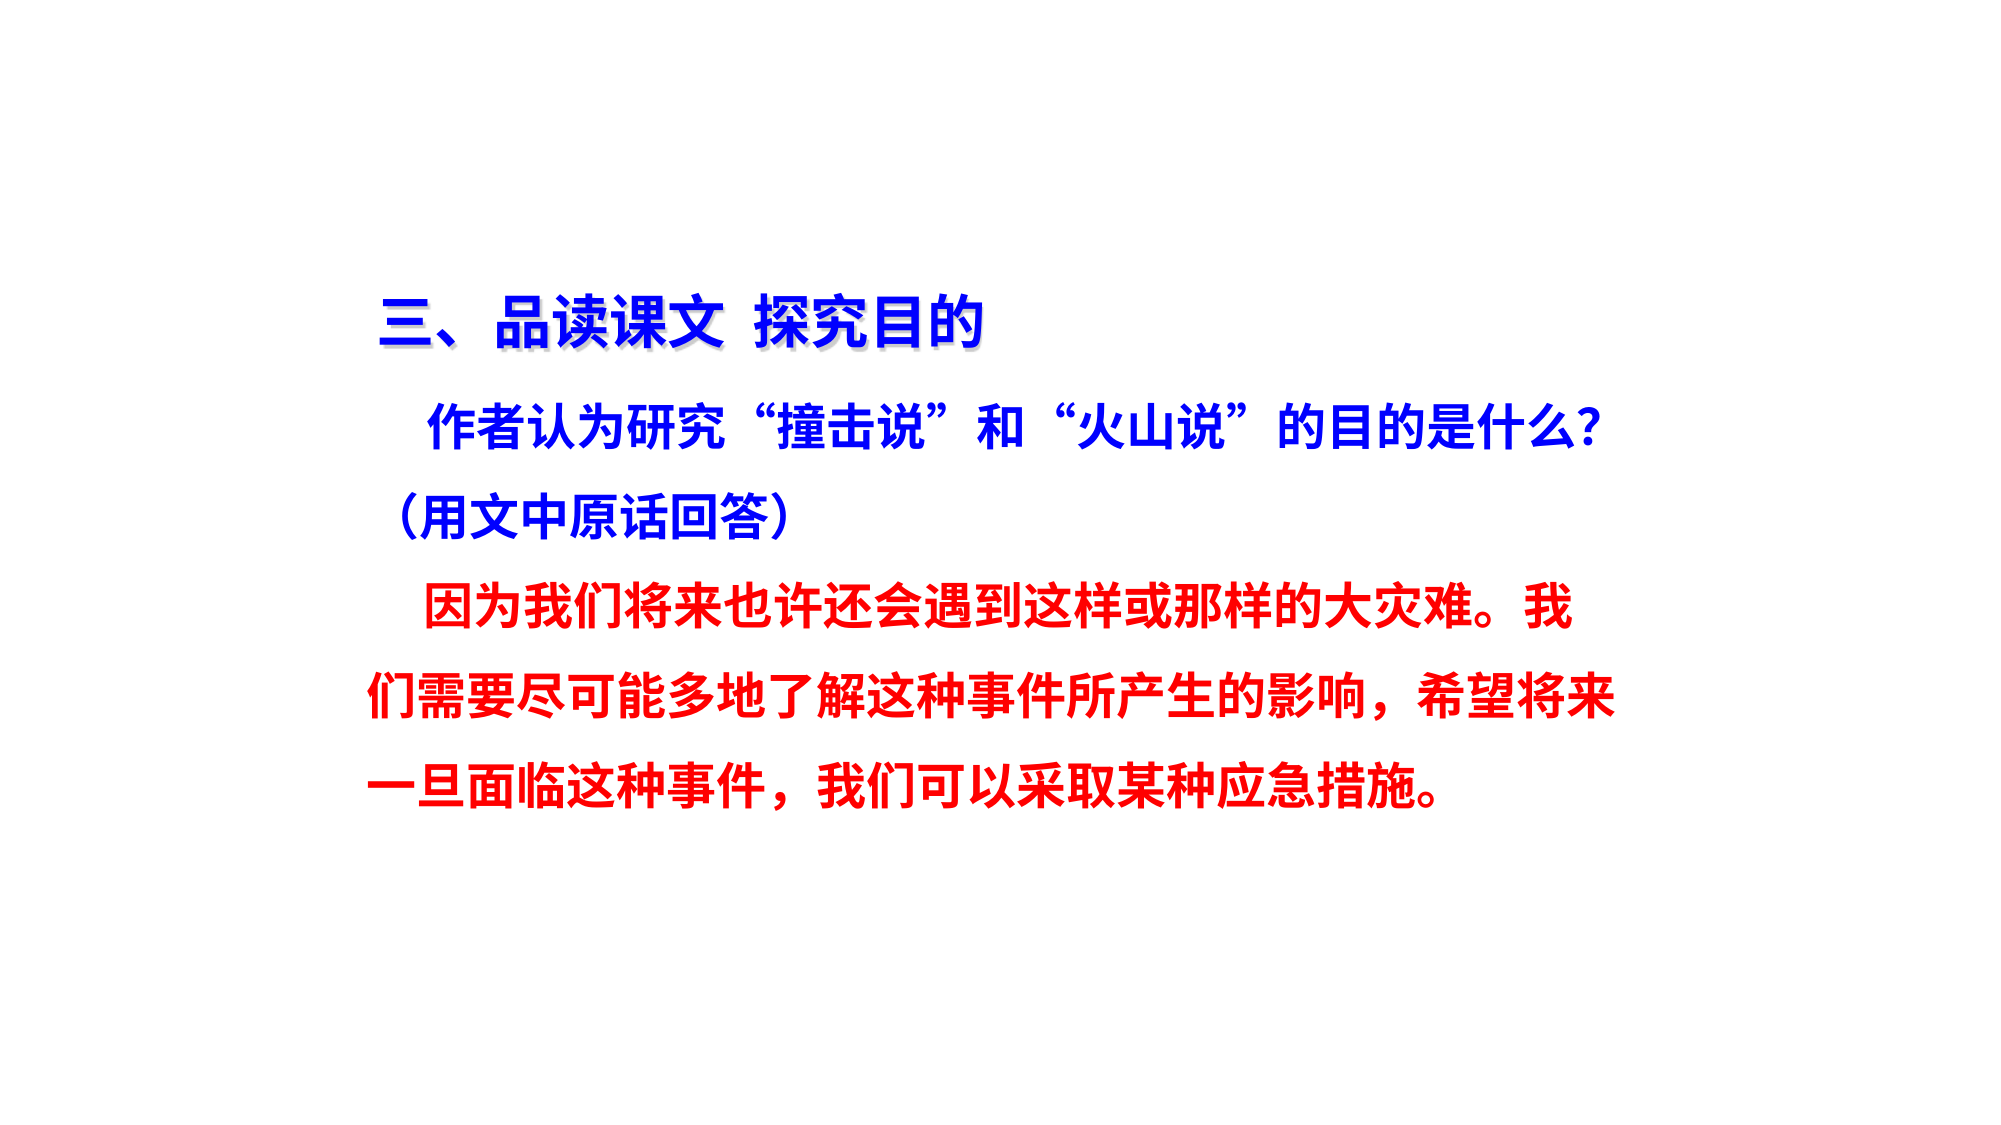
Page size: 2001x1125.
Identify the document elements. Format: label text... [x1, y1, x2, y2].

text_box 因为我们将来也许还会遇到这样或那样的大灾难。我们需要尽可能多地了解这种事件所产生的影响，希望将来一旦面临这种事件，我们可以采取某种应急措施。 [351, 537, 1634, 823]
text_box 三、品读课文 探究目的 [361, 278, 1188, 363]
text_box 作者认为研究“撞击说”和“火山说”的目的是什么？（用文中原话回答） [354, 358, 1648, 554]
